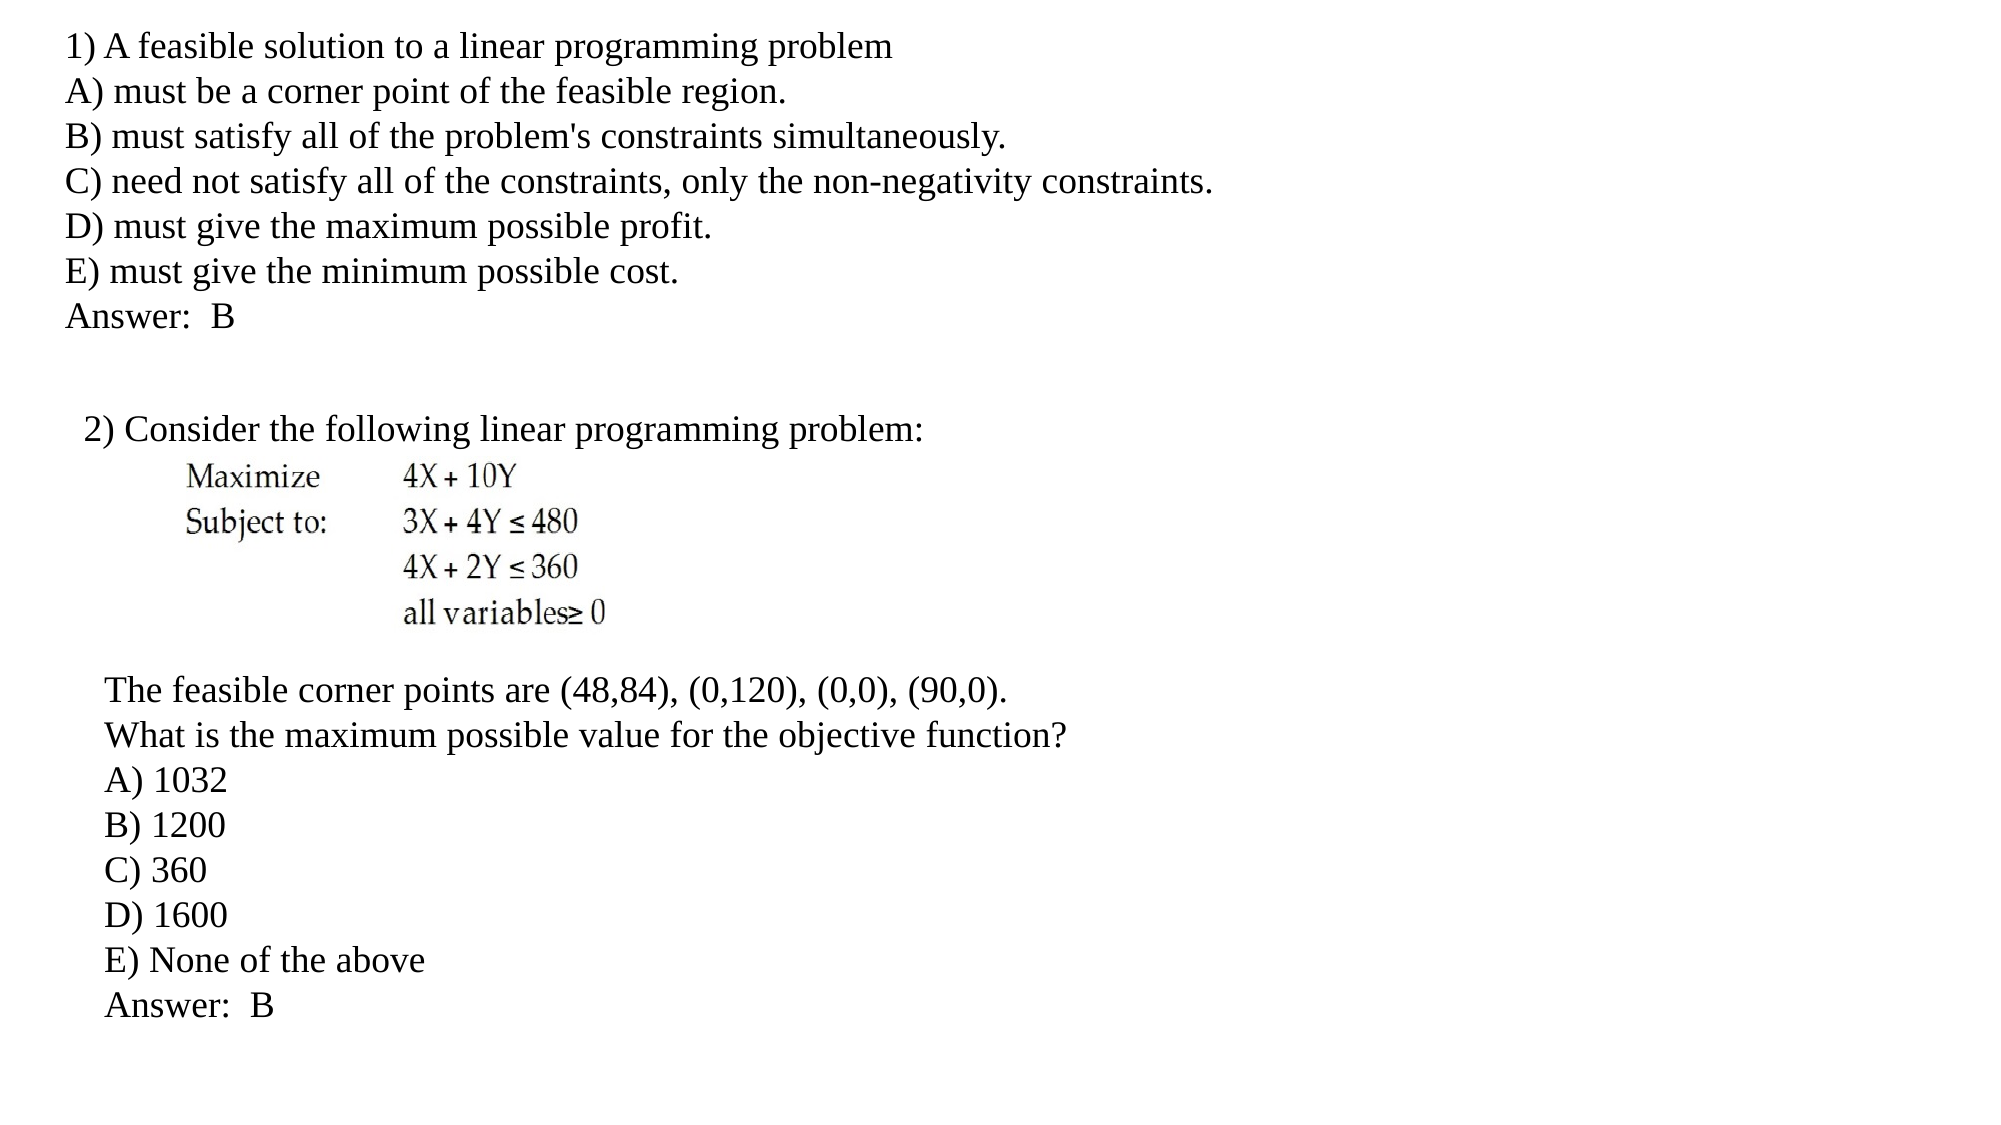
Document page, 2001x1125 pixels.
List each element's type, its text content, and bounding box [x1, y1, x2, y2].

text_box 1) A feasible solution to a linear programming problem A) must be a corner point of the feasible region. B) must satisfy all of the problem's constraints simultaneously. C) need not satisfy all of the constraints, only the non-negativity constraints. D) must give the maximum possible profit. E) must give the minimum possible cost. Answer: B [50, 14, 1791, 344]
text_box The feasible corner points are (48,84), (0,120), (0,0), (90,0). What is the maximum possible value for the objective function? A) 1032 B) 1200 C) 360 D) 1600 E) None of the above Answer: B [89, 657, 1090, 1033]
text_box 2) Consider the following linear programming problem: [68, 396, 941, 457]
picture [186, 456, 605, 638]
